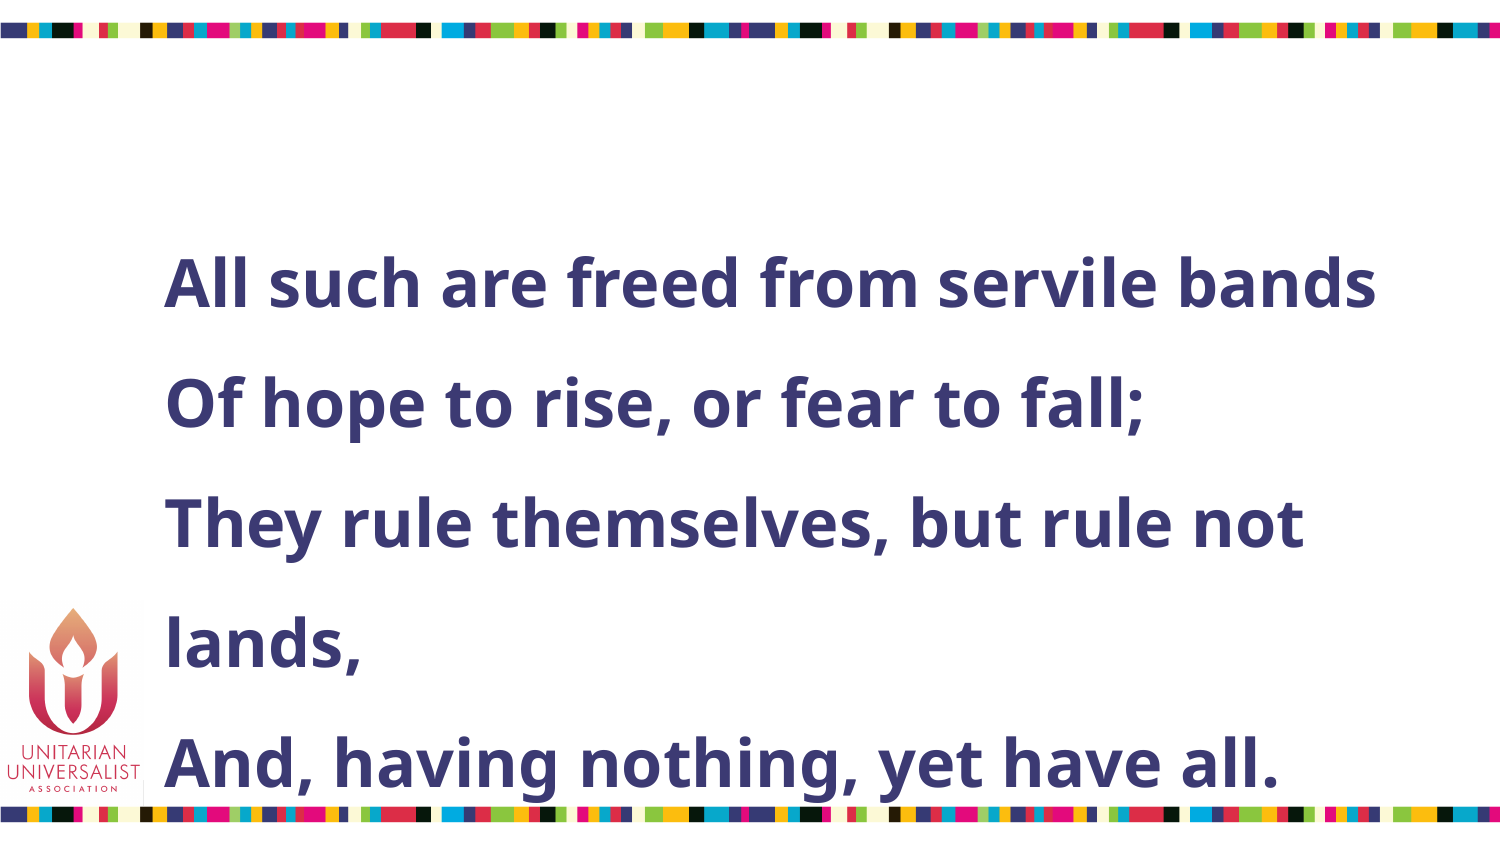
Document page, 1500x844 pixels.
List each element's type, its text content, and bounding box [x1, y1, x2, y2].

picture [0, 600, 1500, 824]
text_box All such are freed from servile bands Of hope to rise, or fear to fall; They rule themselves, but rule not lands, And, having nothing, yet have all. [149, 185, 1486, 805]
picture [0, 22, 1500, 40]
